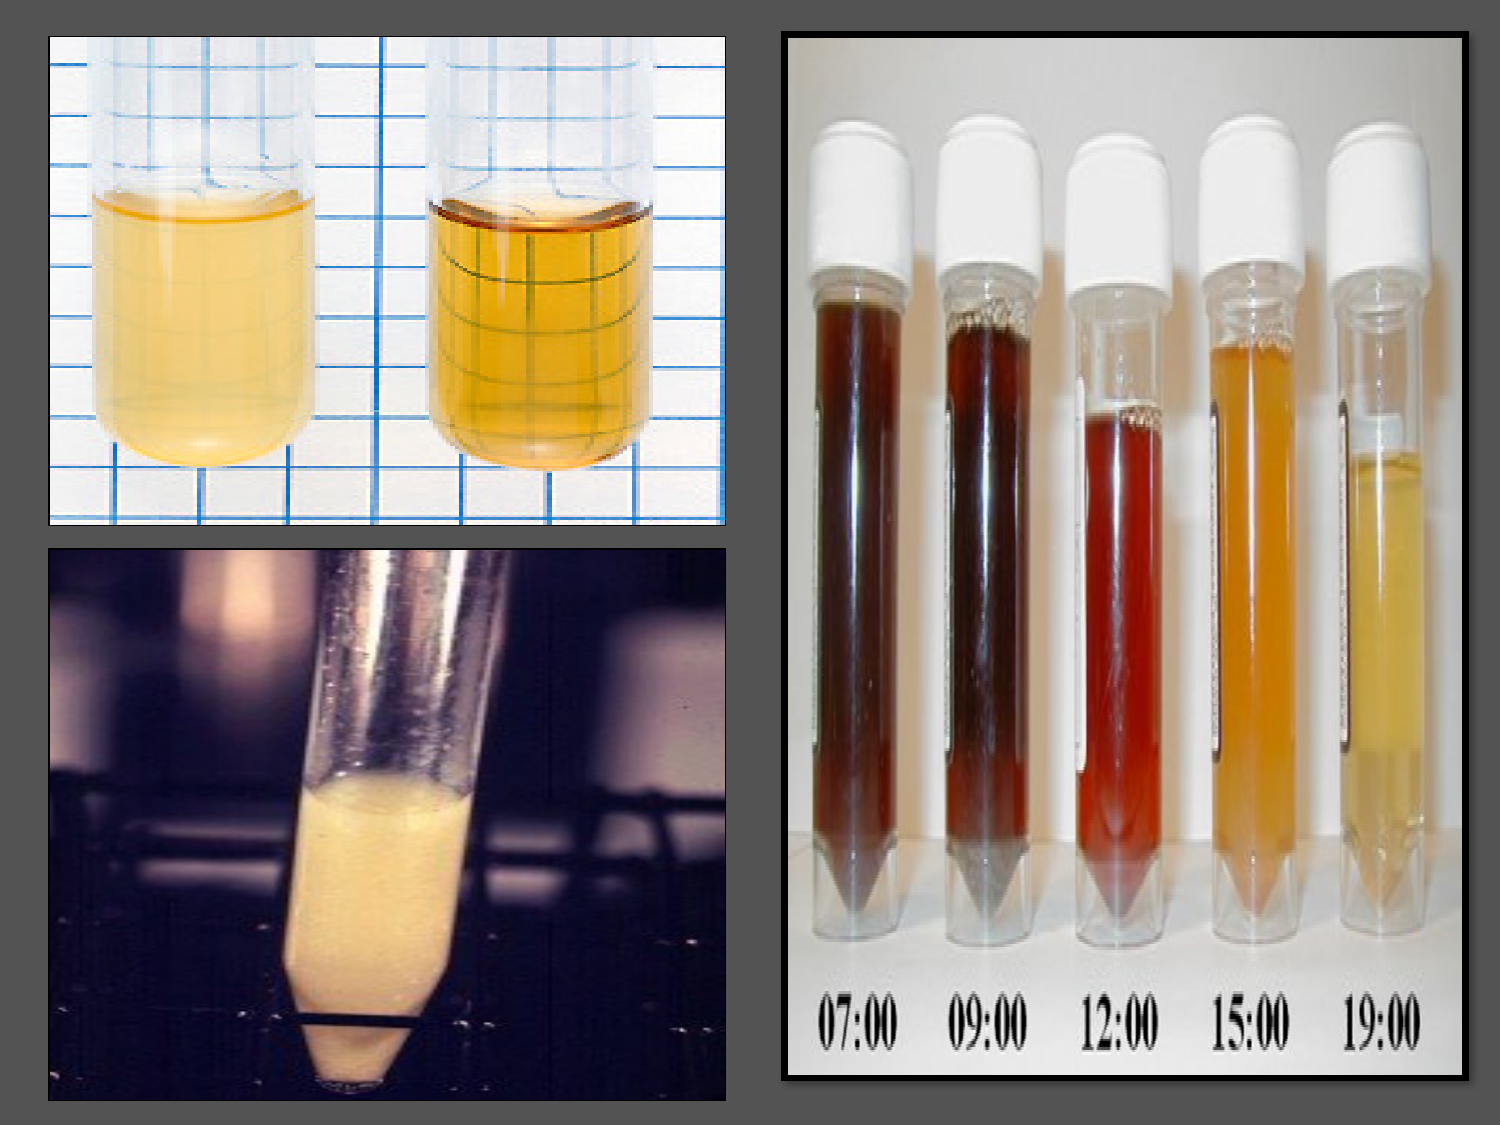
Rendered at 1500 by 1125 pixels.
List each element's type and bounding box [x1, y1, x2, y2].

list [786, 36, 1463, 1076]
picture [49, 549, 726, 1101]
picture [49, 36, 726, 526]
